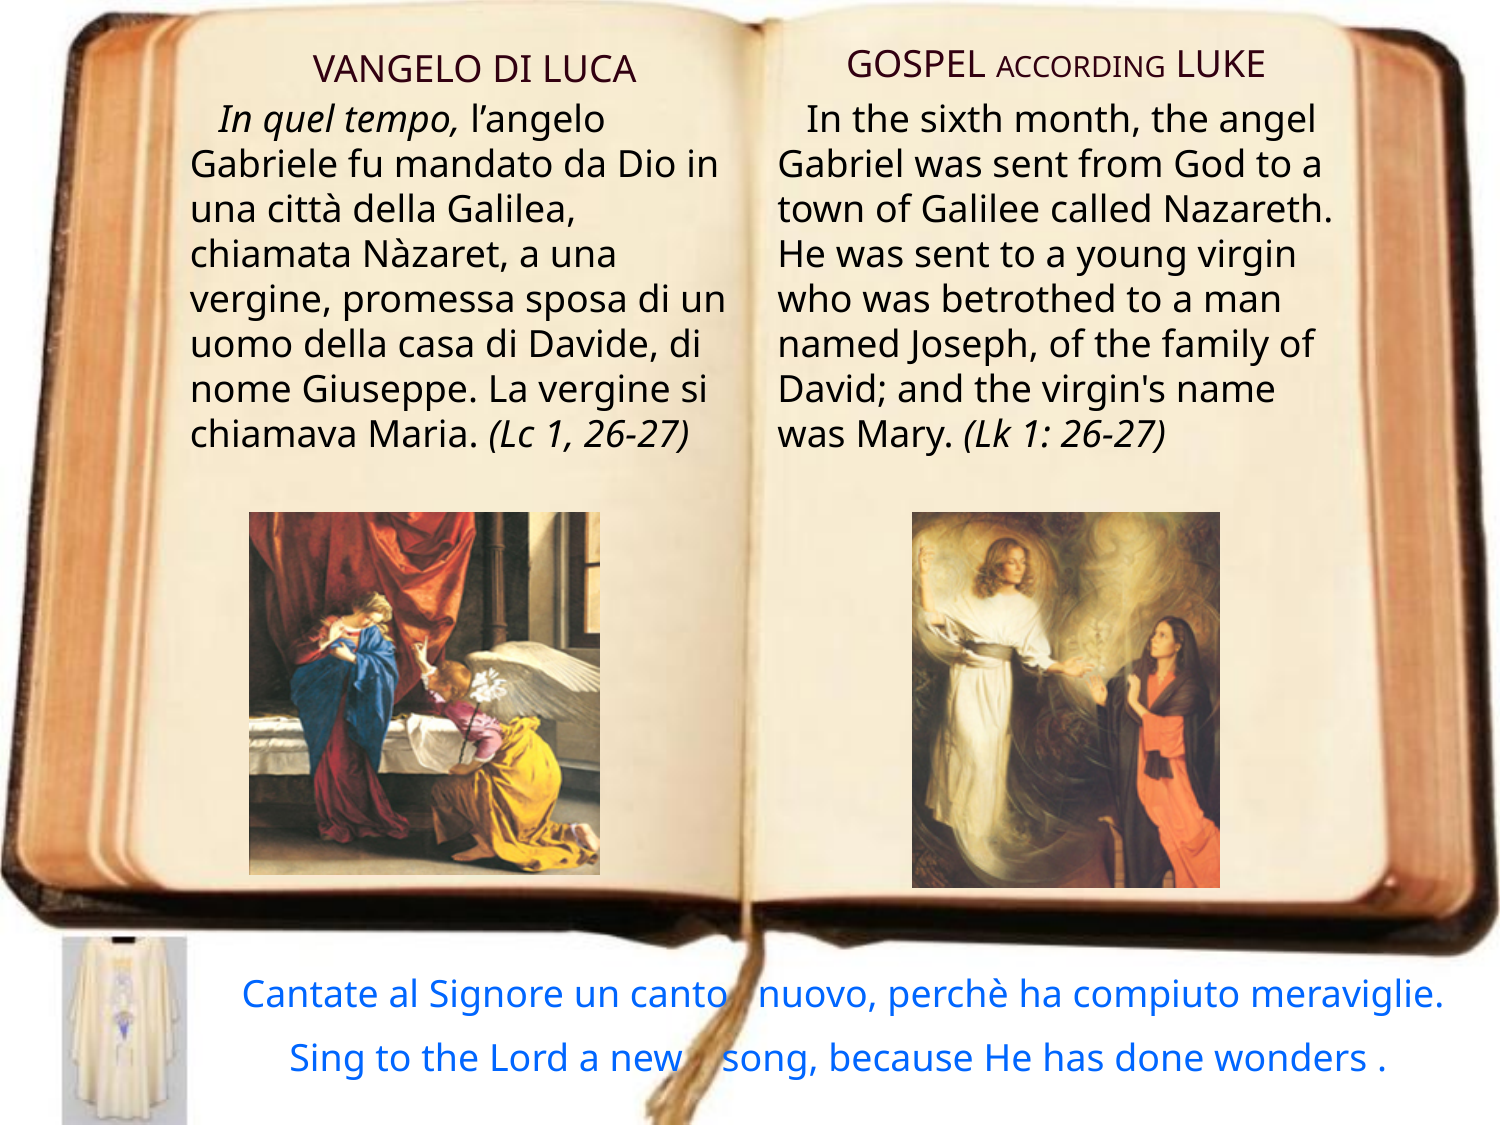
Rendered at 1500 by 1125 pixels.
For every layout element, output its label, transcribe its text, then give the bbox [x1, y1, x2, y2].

text_box In the sixth month, the angel Gabriel was sent from God to a town of Galilee called Nazareth. He was sent to a young virgin who was betrothed to a man named Joseph, of the family of David; and the virgin's name was Mary. (Lk 1: 26-27) [762, 87, 1350, 463]
title GOSPEL ACCORDING LUKE [775, 37, 1350, 87]
text_box VANGELO DI LUCA [174, 37, 775, 98]
picture [0, 0, 1500, 1125]
text_box Cantate al Signore un canto nuovo, perchè ha compiuto meraviglie. Sing to the Lord a new song, because He has done wonders . [162, 962, 1500, 1086]
text_box In quel tempo, l’angelo Gabriele fu mandato da Dio in una città della Galilea, chiamata Nàzaret, a una vergine, promessa sposa di un uomo della casa di Davide, di nome Giuseppe. La vergine si chiamava Maria. (Lc 1, 26-27) [174, 87, 750, 463]
